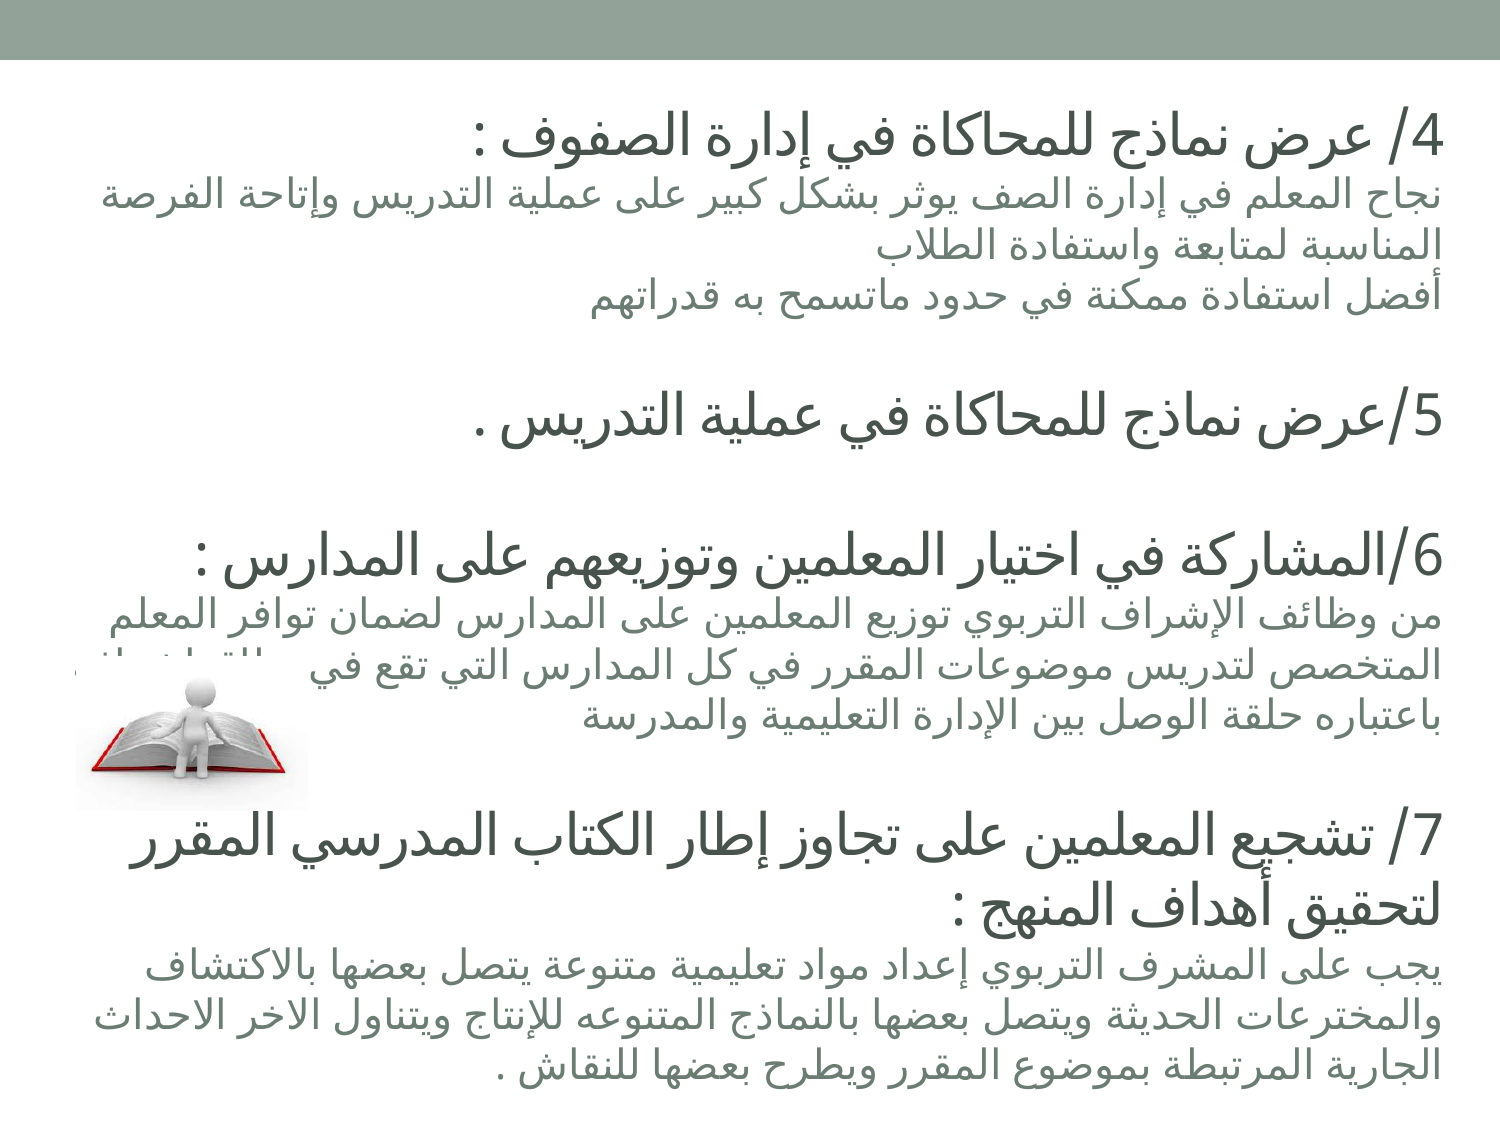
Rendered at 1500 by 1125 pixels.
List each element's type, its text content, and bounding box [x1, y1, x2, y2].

text_box 4/ عرض نماذج للمحاكاة في إدارة الصفوف : نجاح المعلم في إدارة الصف يوثر بشكل كبير على عملية التدريس وإتاحة الفرصة المناسبة لمتابعة واستفادة الطلاب أفضل استفادة ممكنة في حدود ماتسمح به قدراتهم 5/عرض نماذج للمحاكاة في عملية التدريس . 6/المشاركة في اختيار المعلمين وتوزيعهم على المدارس : من وظائف الإشراف التربوي توزيع المعلمين على المدارس لضمان توافر المعلم المتخصص لتدريس موضوعات المقرر في كل المدارس التي تقع في نطاق اشرافه باعتباره حلقة الوصل بين الإدارة التعليمية والمدرسة 7/ تشجيع المعلمين على تجاوز إطار الكتاب المدرسي المقرر لتحقيق أهداف المنهج : يجب على المشرف التربوي إعداد مواد تعليمية متنوعة يتصل بعضها بالاكتشاف والمخترعات الحديثة ويتصل بعضها بالنماذج المتنوعه للإنتاج ويتناول الاخر الاحداث الجارية المرتبطة بموضوع المقرر ويطرح بعضها للنقاش . [29, 90, 1459, 1095]
picture [76, 656, 309, 811]
